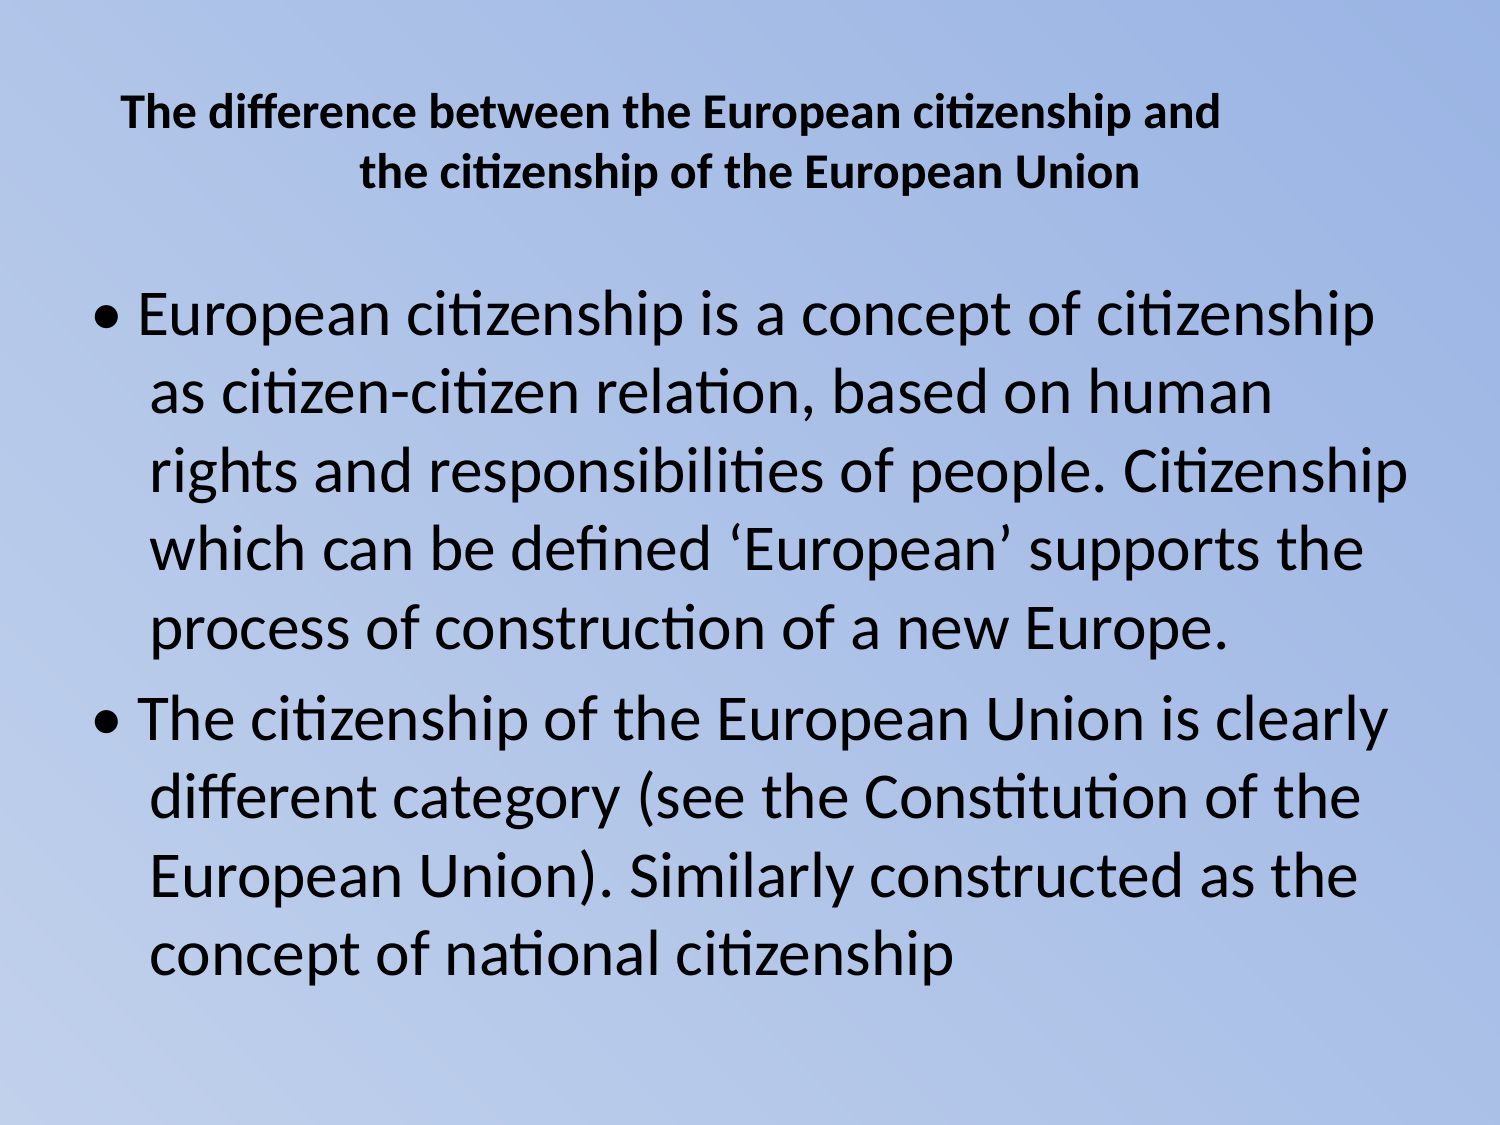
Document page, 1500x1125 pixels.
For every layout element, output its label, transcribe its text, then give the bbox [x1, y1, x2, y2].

title The difference between the European citizenship and the citizenship of the European Union [75, 45, 1425, 233]
list • European citizenship is a concept of citizenship as citizen-citizen relation, based on human rights and responsibilities of people. Citizenship which can be defined ‘European’ supports the process of construction of a new Europe. • The citizenship of the European Union is clearly different category (see the Constitution of the European Union). Similarly constructed as the concept of national citizenship [75, 262, 1425, 1005]
